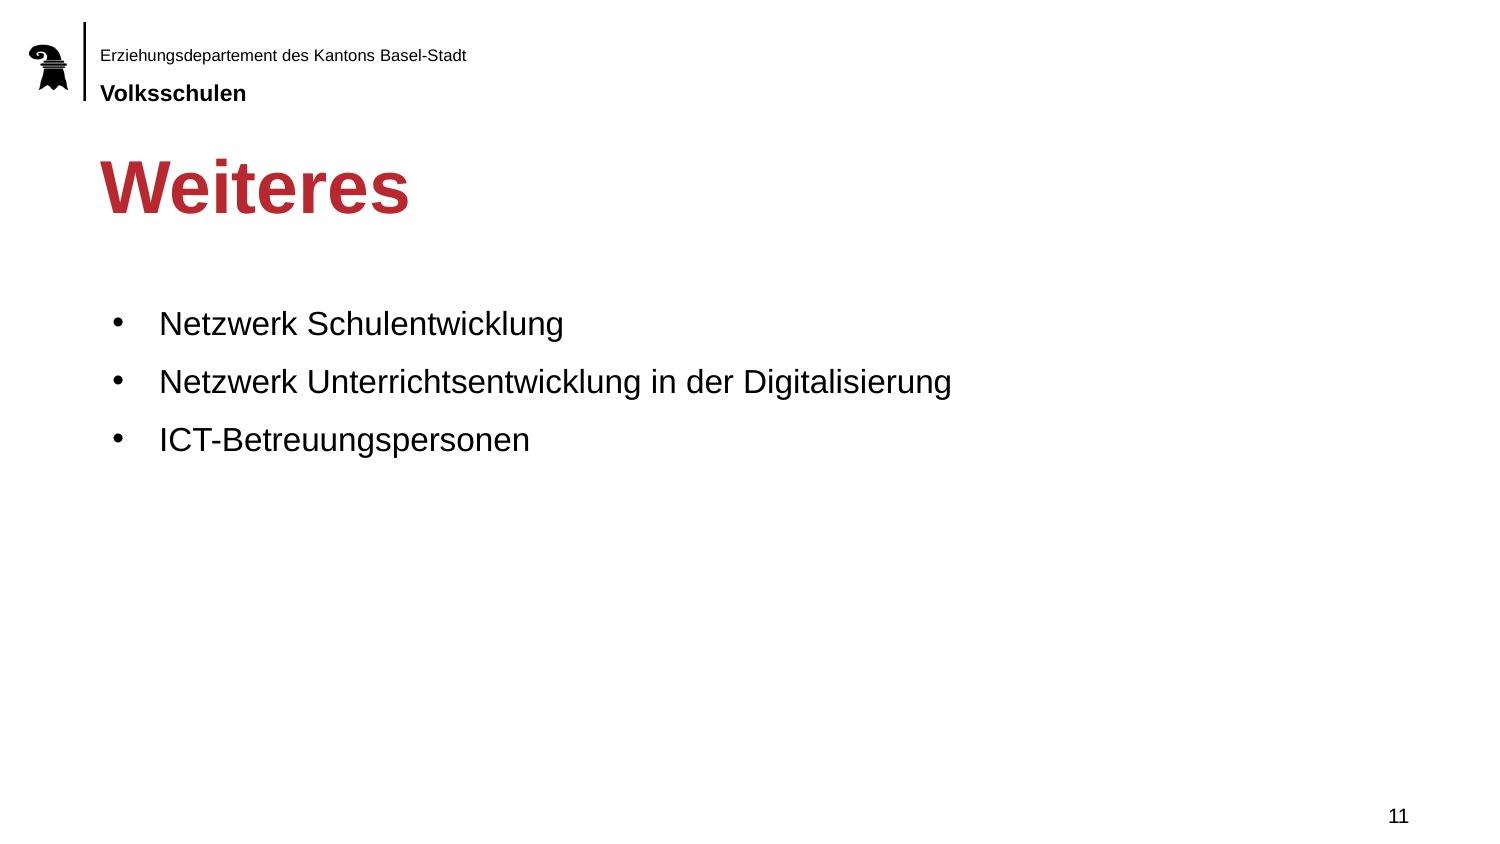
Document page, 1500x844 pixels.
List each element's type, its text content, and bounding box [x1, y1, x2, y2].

title Weiteres [100, 138, 1436, 227]
slide_number 11 [1388, 798, 1500, 844]
list Netzwerk Schulentwicklung Netzwerk Unterrichtsentwicklung in der Digitalisierung ICT-Betreuungspersonen [112, 302, 1353, 653]
picture [29, 22, 86, 101]
